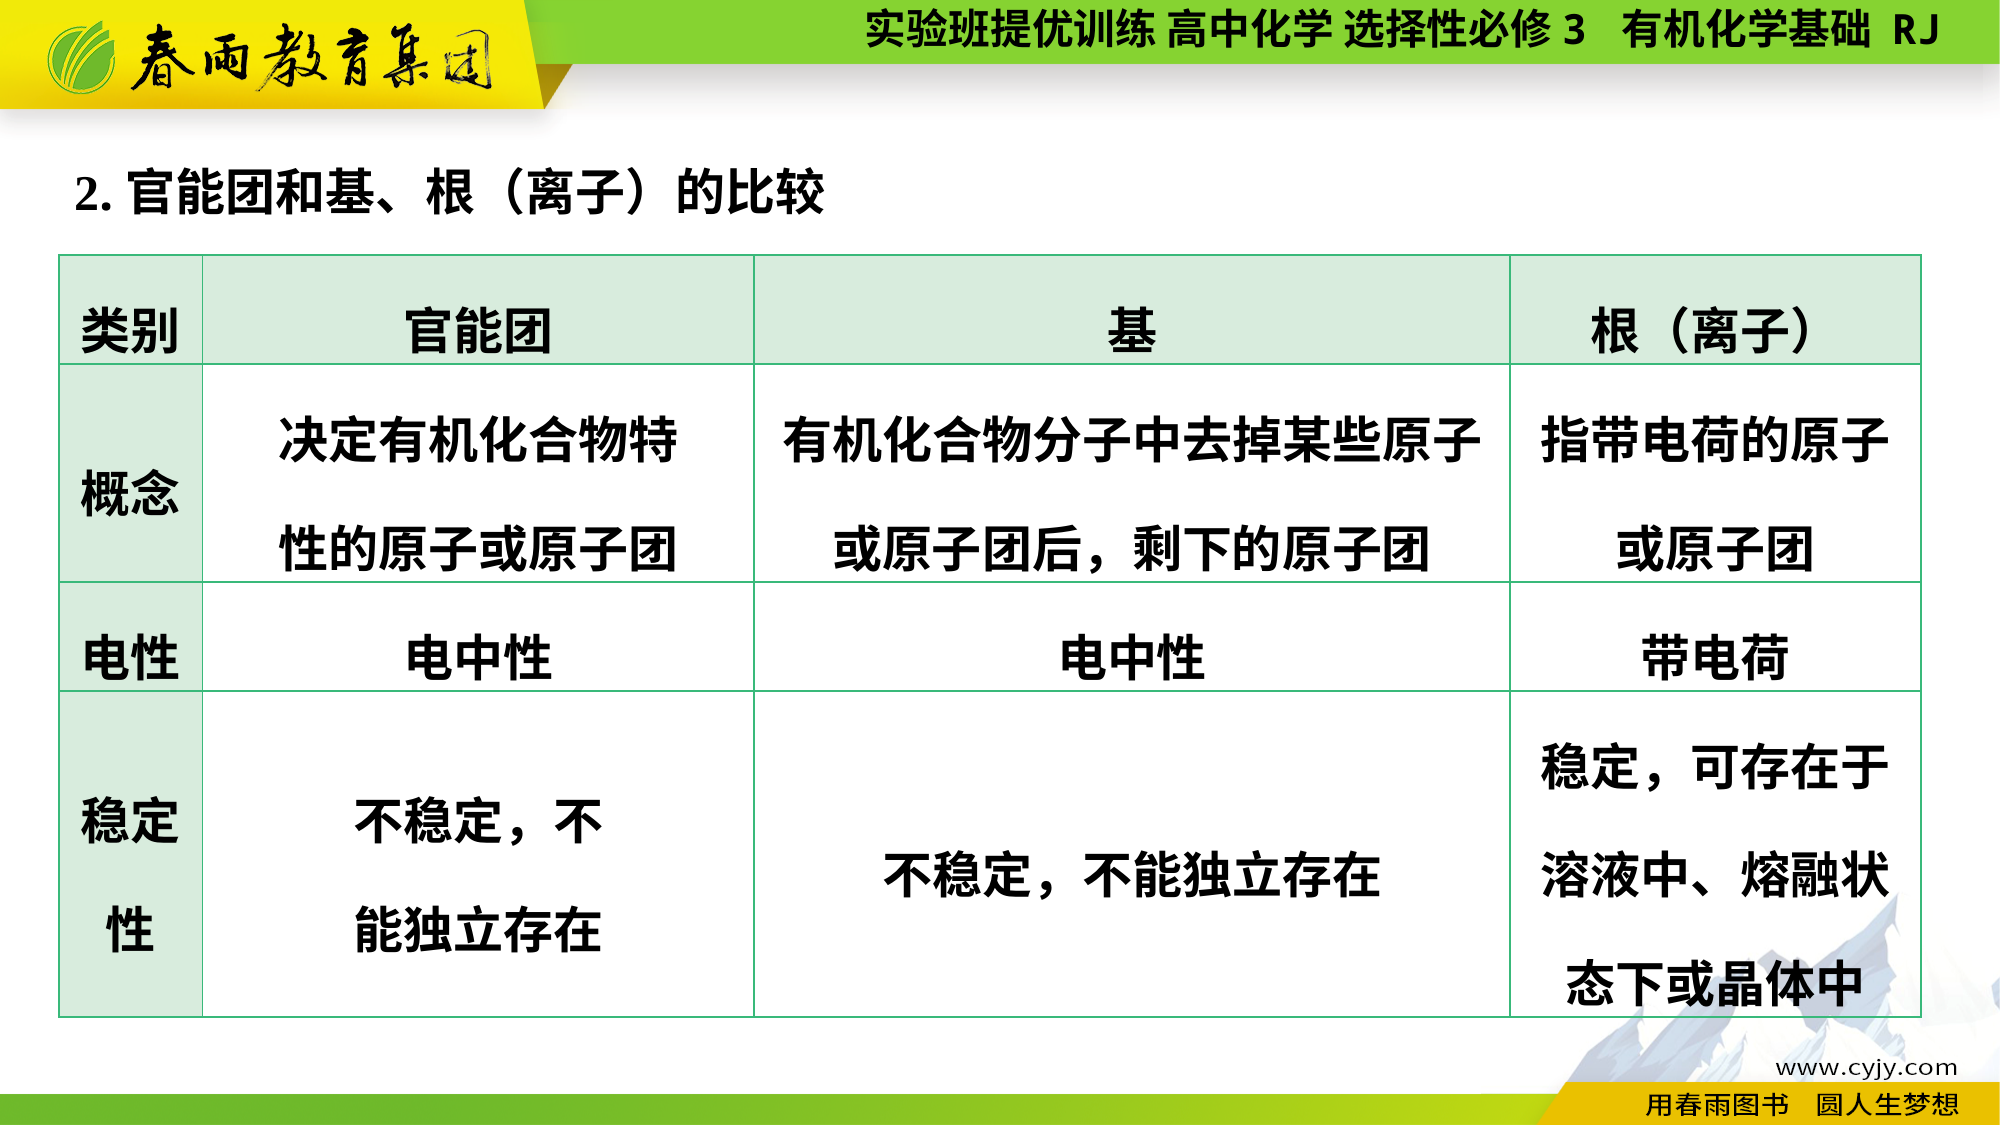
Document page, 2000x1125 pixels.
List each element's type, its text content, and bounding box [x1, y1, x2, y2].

table_cell 带电荷 [1511, 583, 1920, 690]
list 2.官能团和基、根（离子）的比较 [59, 122, 1944, 218]
table_header 类别 [60, 256, 202, 363]
table_cell 电中性 [203, 583, 753, 690]
table_cell 指带电荷的原子或原子团 [1511, 365, 1920, 581]
table_cell 电性 [60, 583, 202, 690]
table_cell 稳定性 [60, 692, 202, 1016]
table_cell 有机化合物分子中去掉某些原子或原子团后，剩下的原子团 [755, 365, 1509, 581]
table_cell 决定有机化合物特 性的原子或原子团 [203, 365, 753, 581]
table_header 官能团 [203, 256, 753, 363]
table_cell 概念 [60, 365, 202, 581]
table_cell 不稳定，不能独立存在 [755, 692, 1509, 1016]
table_header 根（离子） [1511, 256, 1920, 363]
table_header 基 [755, 256, 1509, 363]
table_cell 不稳定，不 能独立存在 [203, 692, 753, 1016]
table_cell 电中性 [755, 583, 1509, 690]
table_cell 稳定，可存在于溶液中、熔融状态下或晶体中 [1511, 692, 1920, 1016]
picture [0, 0, 2000, 1125]
